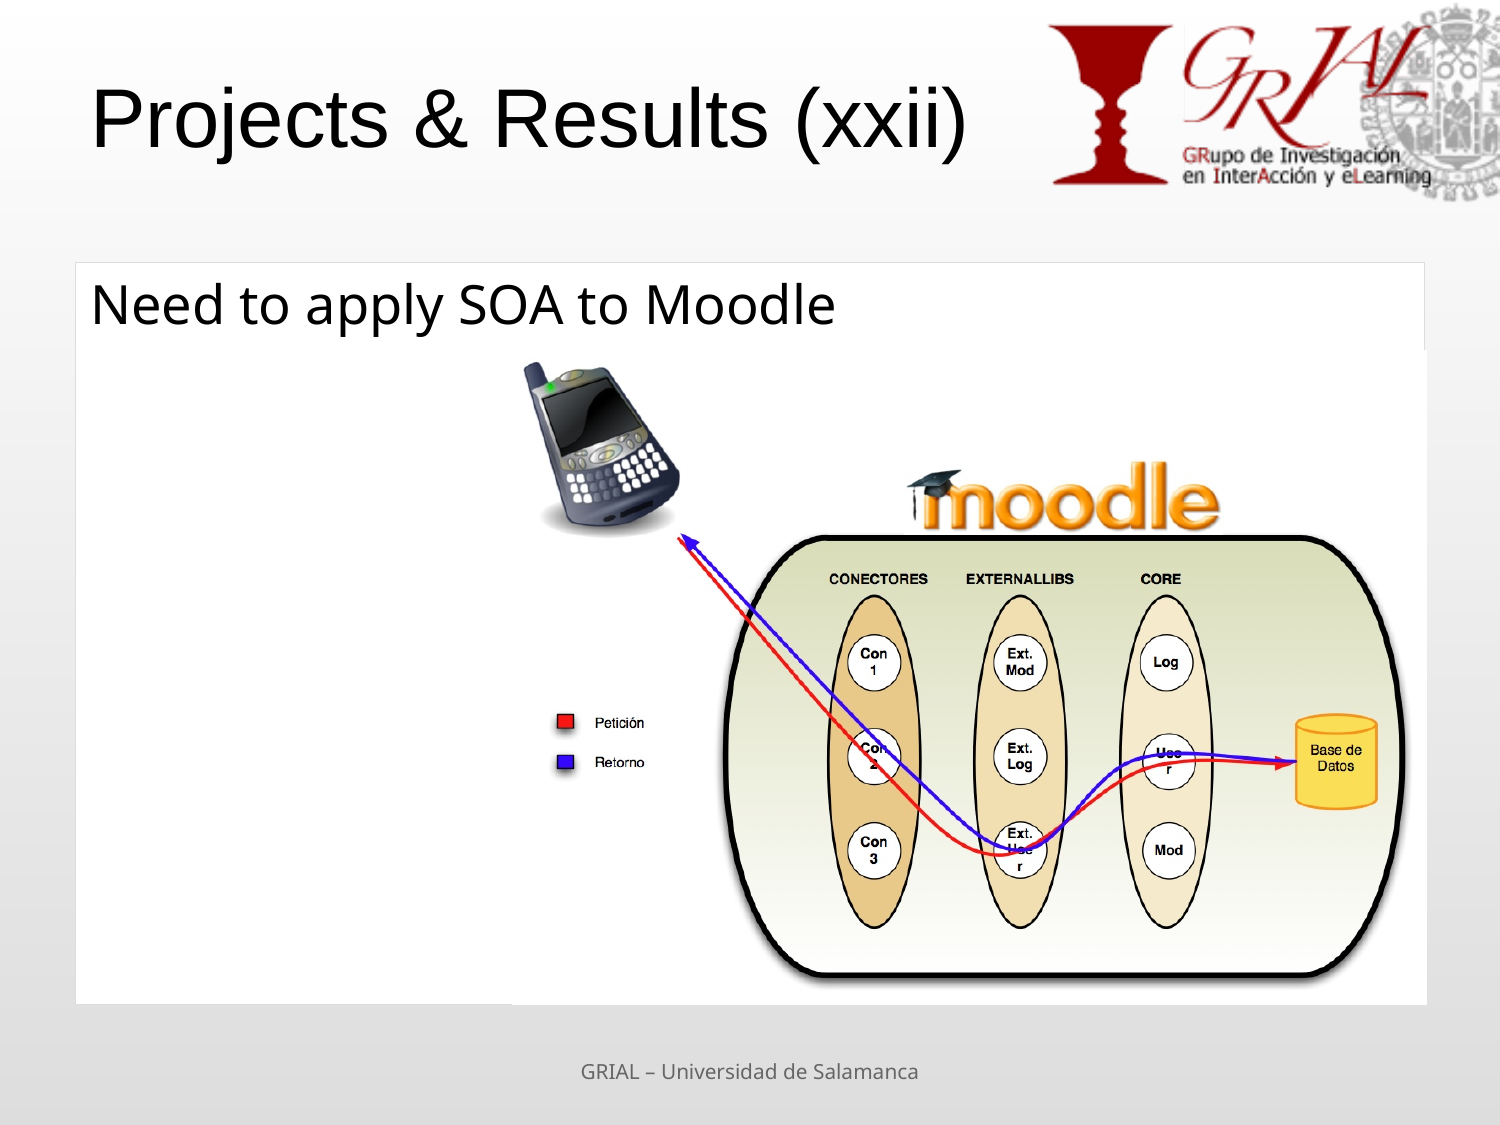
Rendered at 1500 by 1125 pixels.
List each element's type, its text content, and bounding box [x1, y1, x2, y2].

list Need to apply SOA to Moodle [75, 262, 1425, 1005]
footer GRIAL – Universidad de Salamanca [512, 1042, 988, 1103]
picture [512, 350, 1427, 1006]
title Projects & Results (xxii) [75, 20, 1040, 209]
picture [1039, 0, 1500, 209]
